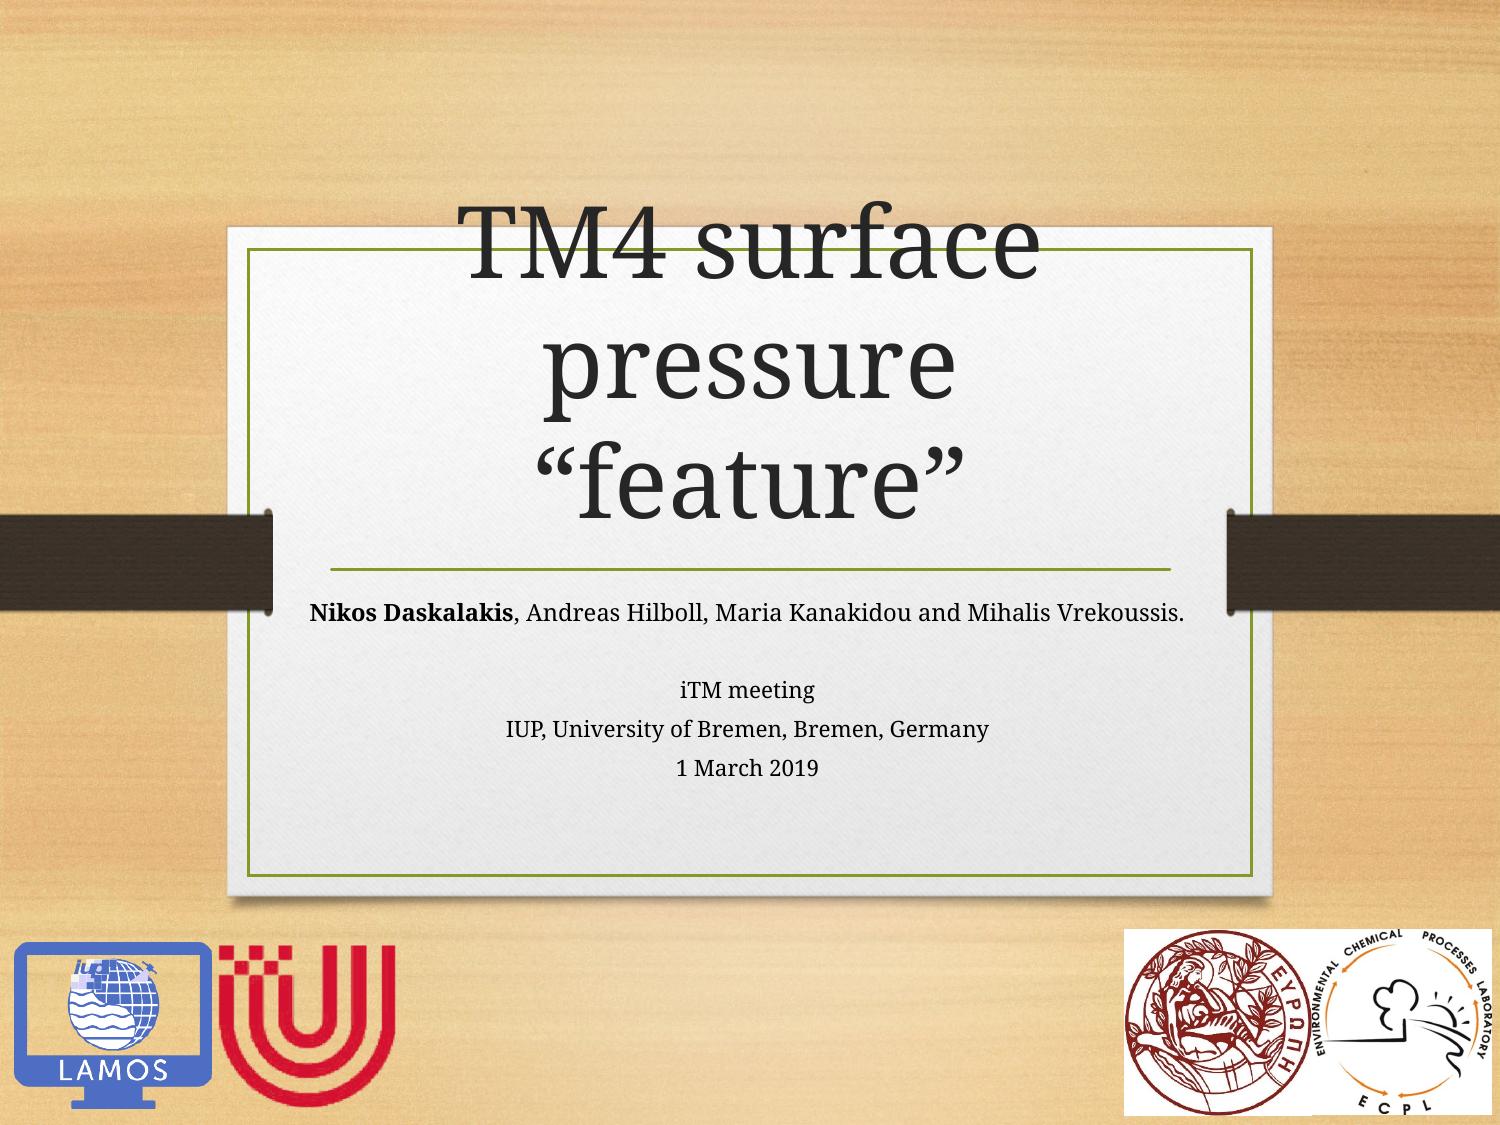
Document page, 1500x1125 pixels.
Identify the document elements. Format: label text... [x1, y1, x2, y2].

subtitle Nikos Daskalakis, Andreas Hilboll, Maria Kanakidou and Mihalis Vrekoussis. iTM meeting IUP, University of Bremen, Bremen, Germany 1 March 2019 [286, 590, 1209, 817]
title TM4 surface pressure “feature” [315, 297, 1187, 546]
picture [0, 0, 1500, 1125]
